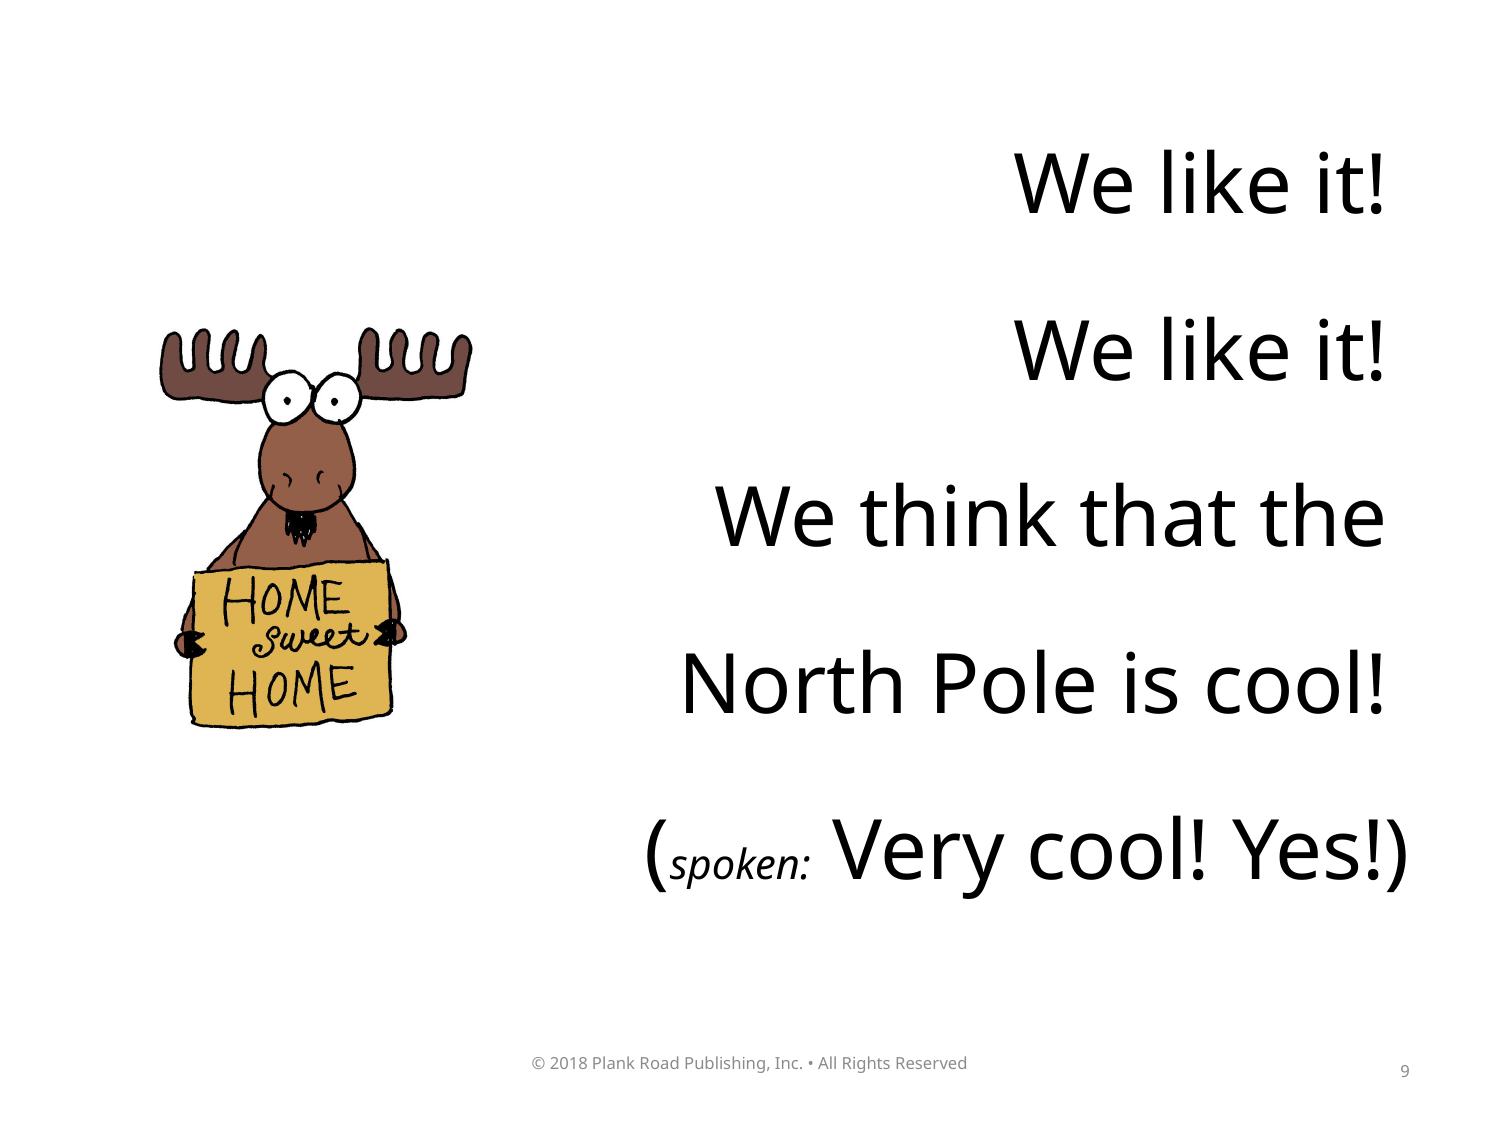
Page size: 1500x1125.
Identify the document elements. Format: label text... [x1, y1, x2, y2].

list We like it! We like it! We think that the North Pole is cool! (spoken: Very cool! Yes!) [75, 72, 1425, 1014]
picture [122, 286, 504, 756]
slide_number 9 [1074, 1042, 1425, 1103]
